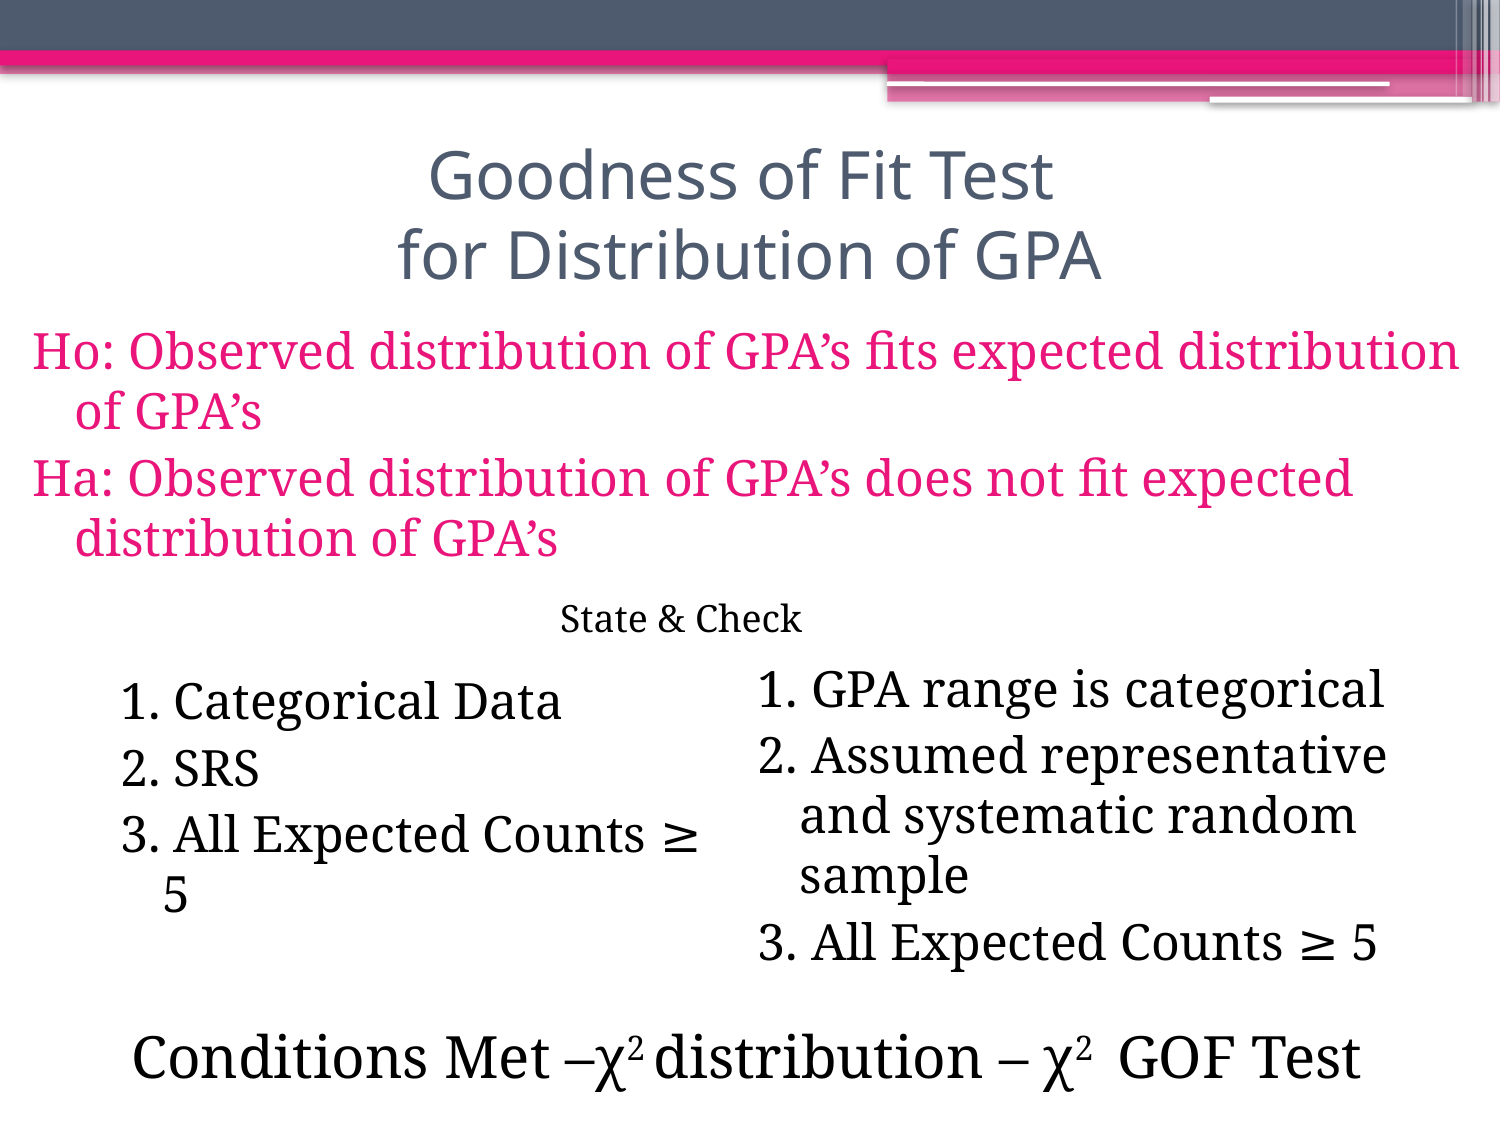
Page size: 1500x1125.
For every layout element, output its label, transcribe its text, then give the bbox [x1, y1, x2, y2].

text_box 1. GPA range is categorical 2. Assumed representative and systematic random sample 3. All Expected Counts ≥ 5 [725, 650, 1450, 1000]
text_box 1. Categorical Data 2. SRS 3. All Expected Counts ≥ 5 [87, 662, 750, 1074]
text_box State & Check [545, 587, 818, 648]
list Ho: Observed distribution of GPA’s fits expected distribution of GPA’s Ha: Observed distribution of GPA’s does not fit expected distribution of GPA’s [0, 312, 1500, 1022]
text_box Conditions Met –χ2 distribution – χ2 GOF Test [116, 1012, 1378, 1098]
title Goodness of Fit Test for Distribution of GPA [75, 125, 1425, 300]
